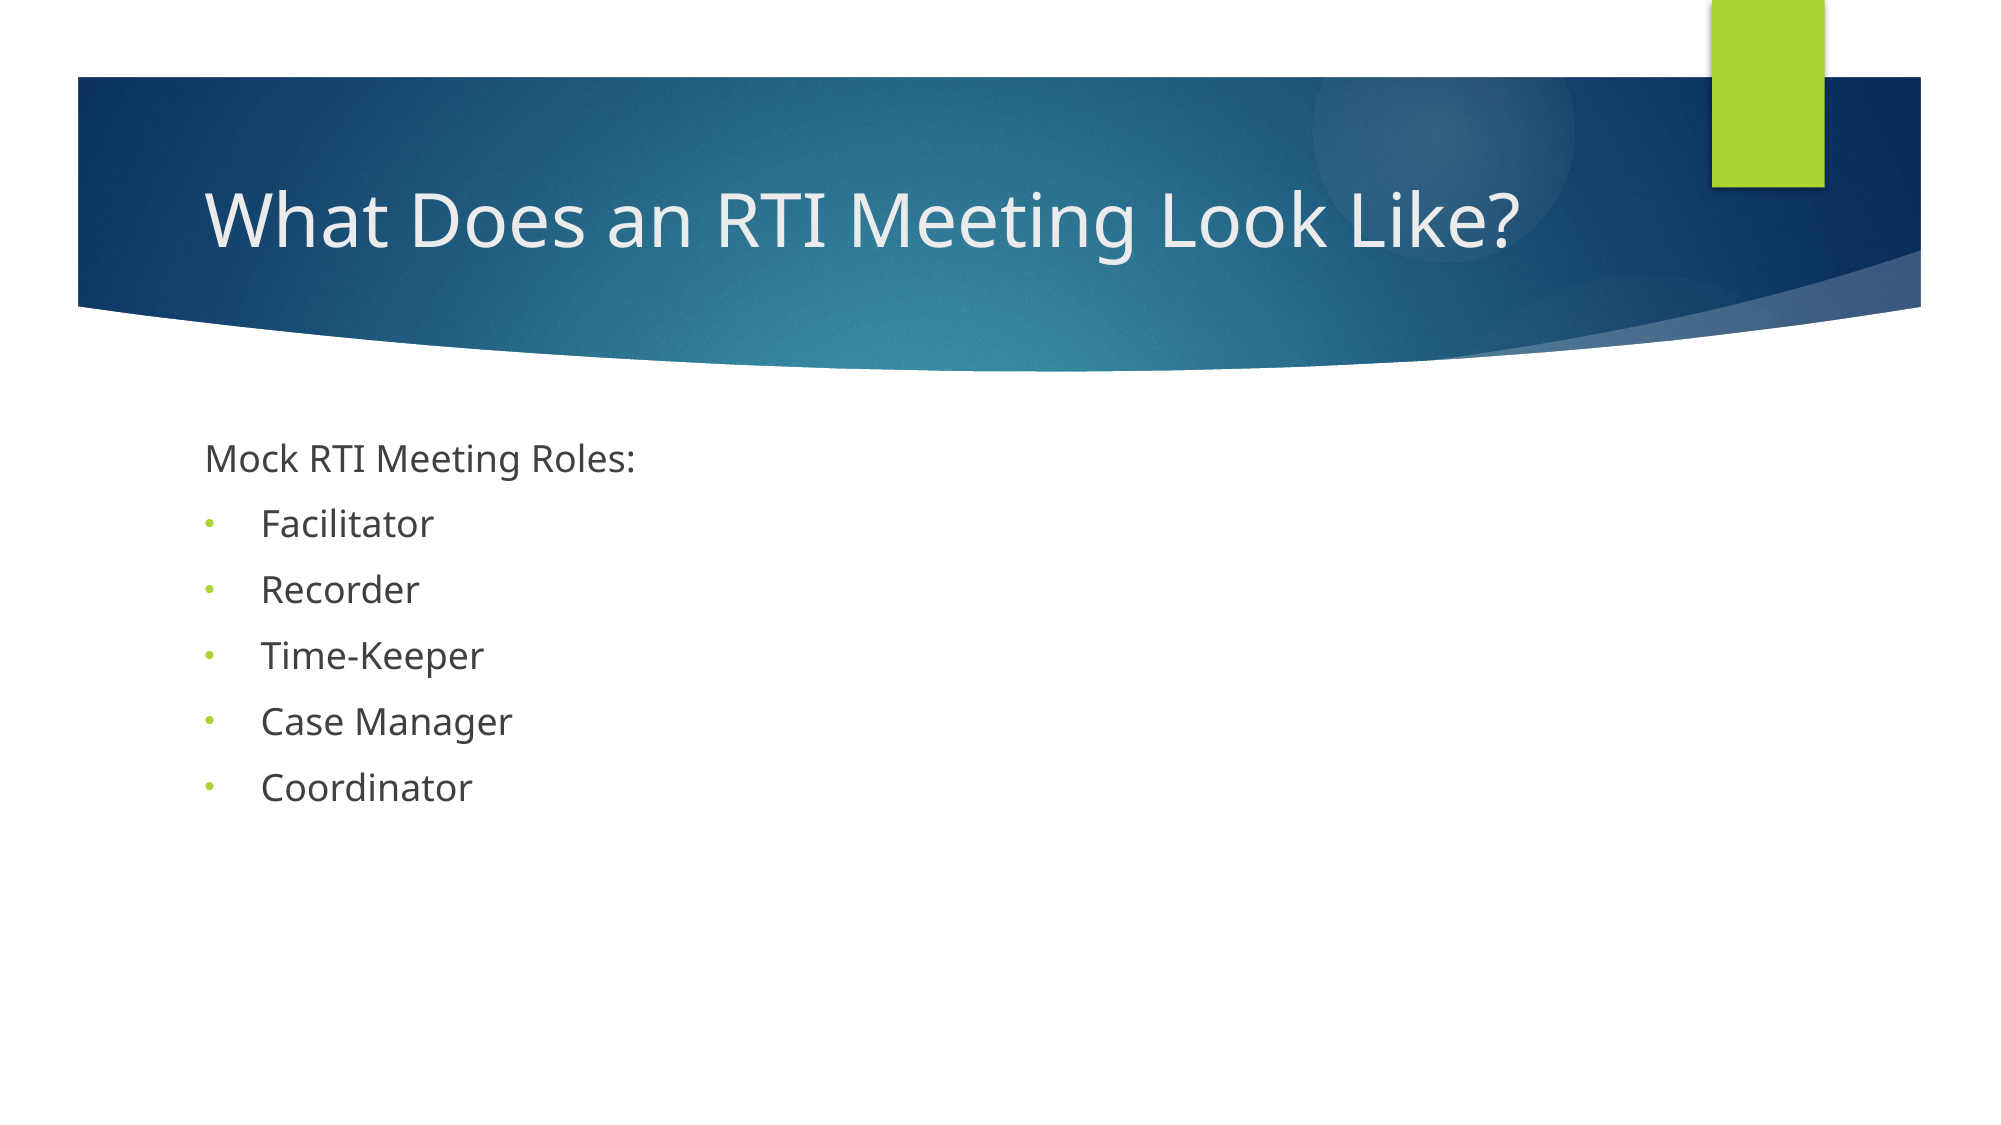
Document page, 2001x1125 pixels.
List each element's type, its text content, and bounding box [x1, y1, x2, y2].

list Mock RTI Meeting Roles: Facilitator Recorder Time-Keeper Case Manager Coordinator [189, 427, 1627, 988]
title What Does an RTI Meeting Look Like? [189, 159, 1627, 276]
